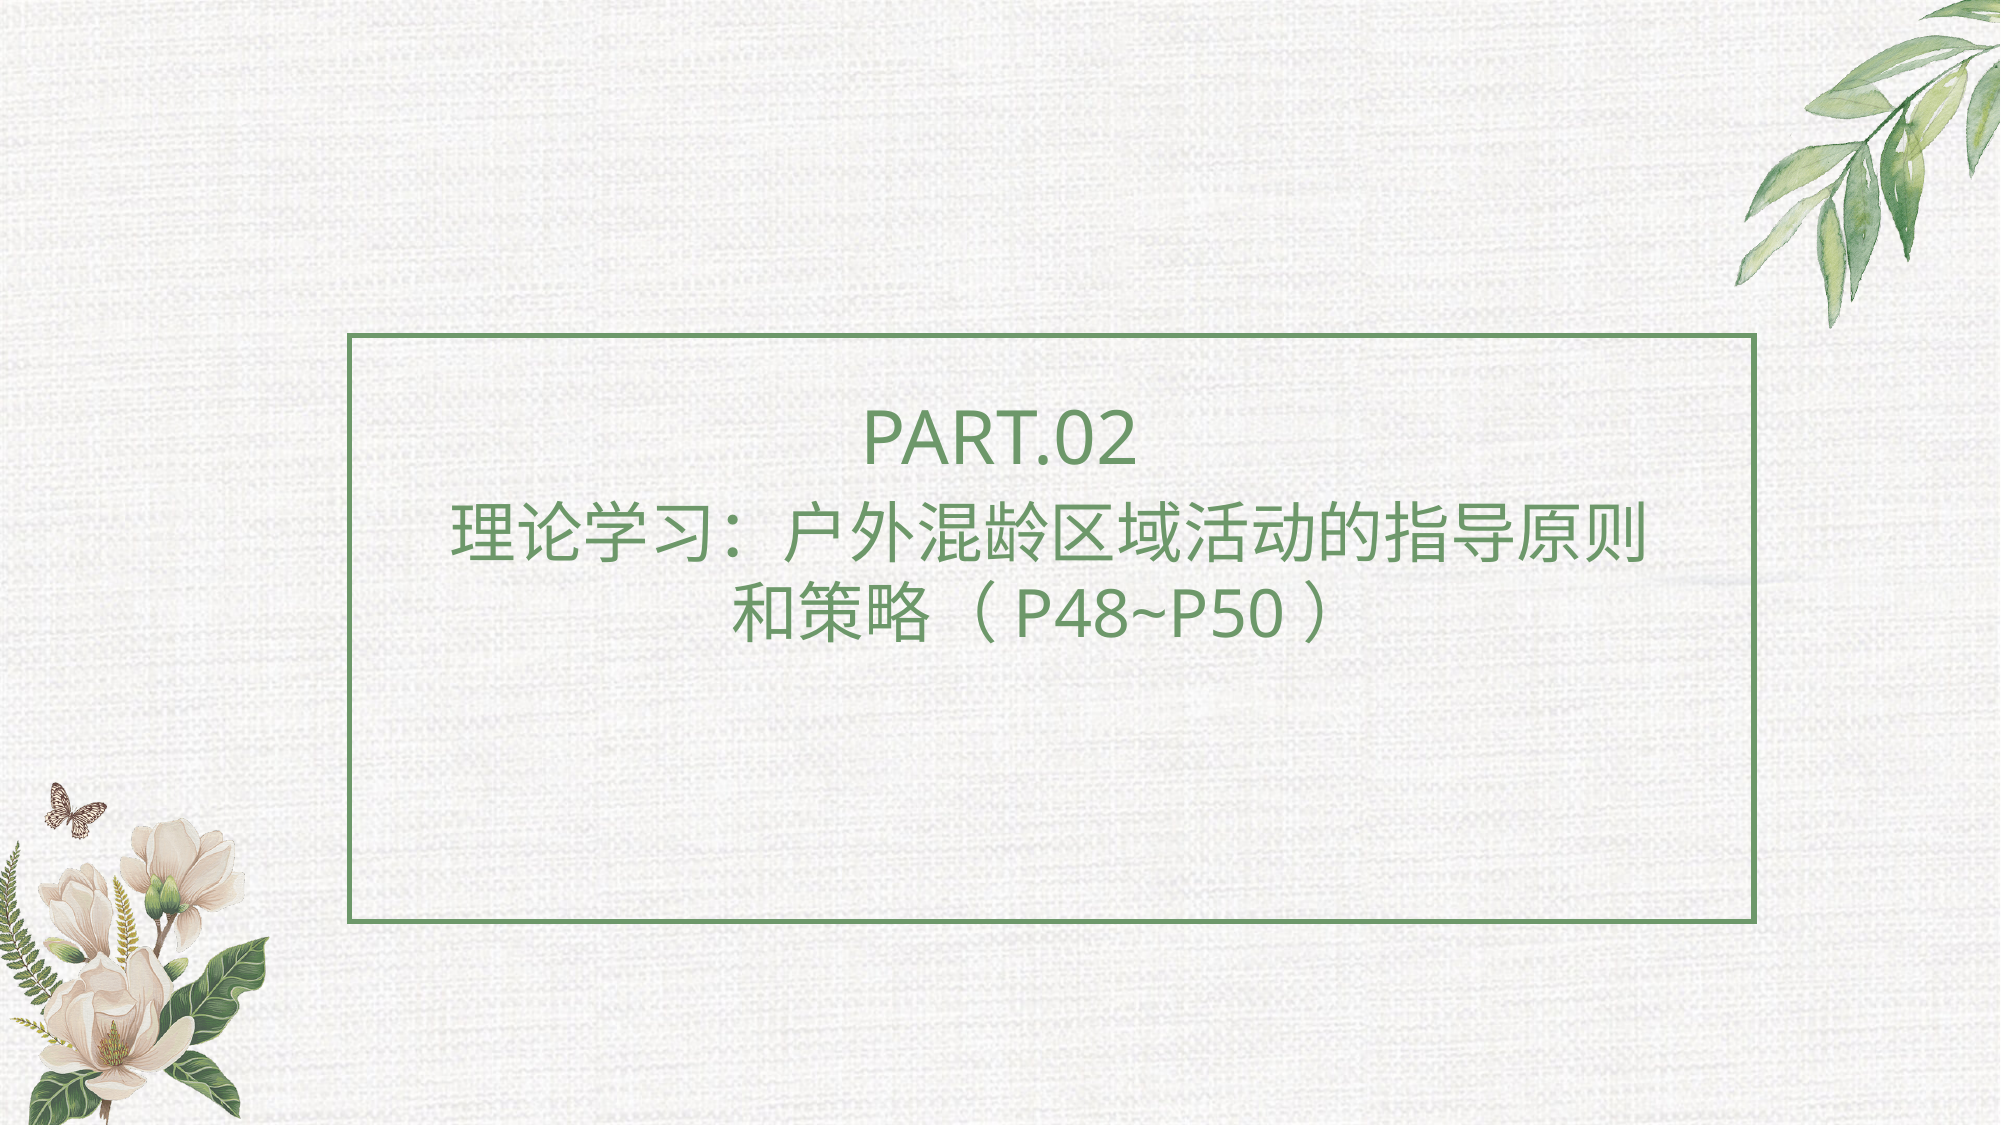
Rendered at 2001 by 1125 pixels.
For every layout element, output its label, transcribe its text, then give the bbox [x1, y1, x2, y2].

picture [0, 0, 2001, 1125]
text_box PART.02 [744, 382, 1256, 483]
text_box [349, 335, 1754, 922]
text_box 理论学习：户外混龄区域活动的指导原则和策略（P48~P50） [419, 483, 1681, 659]
